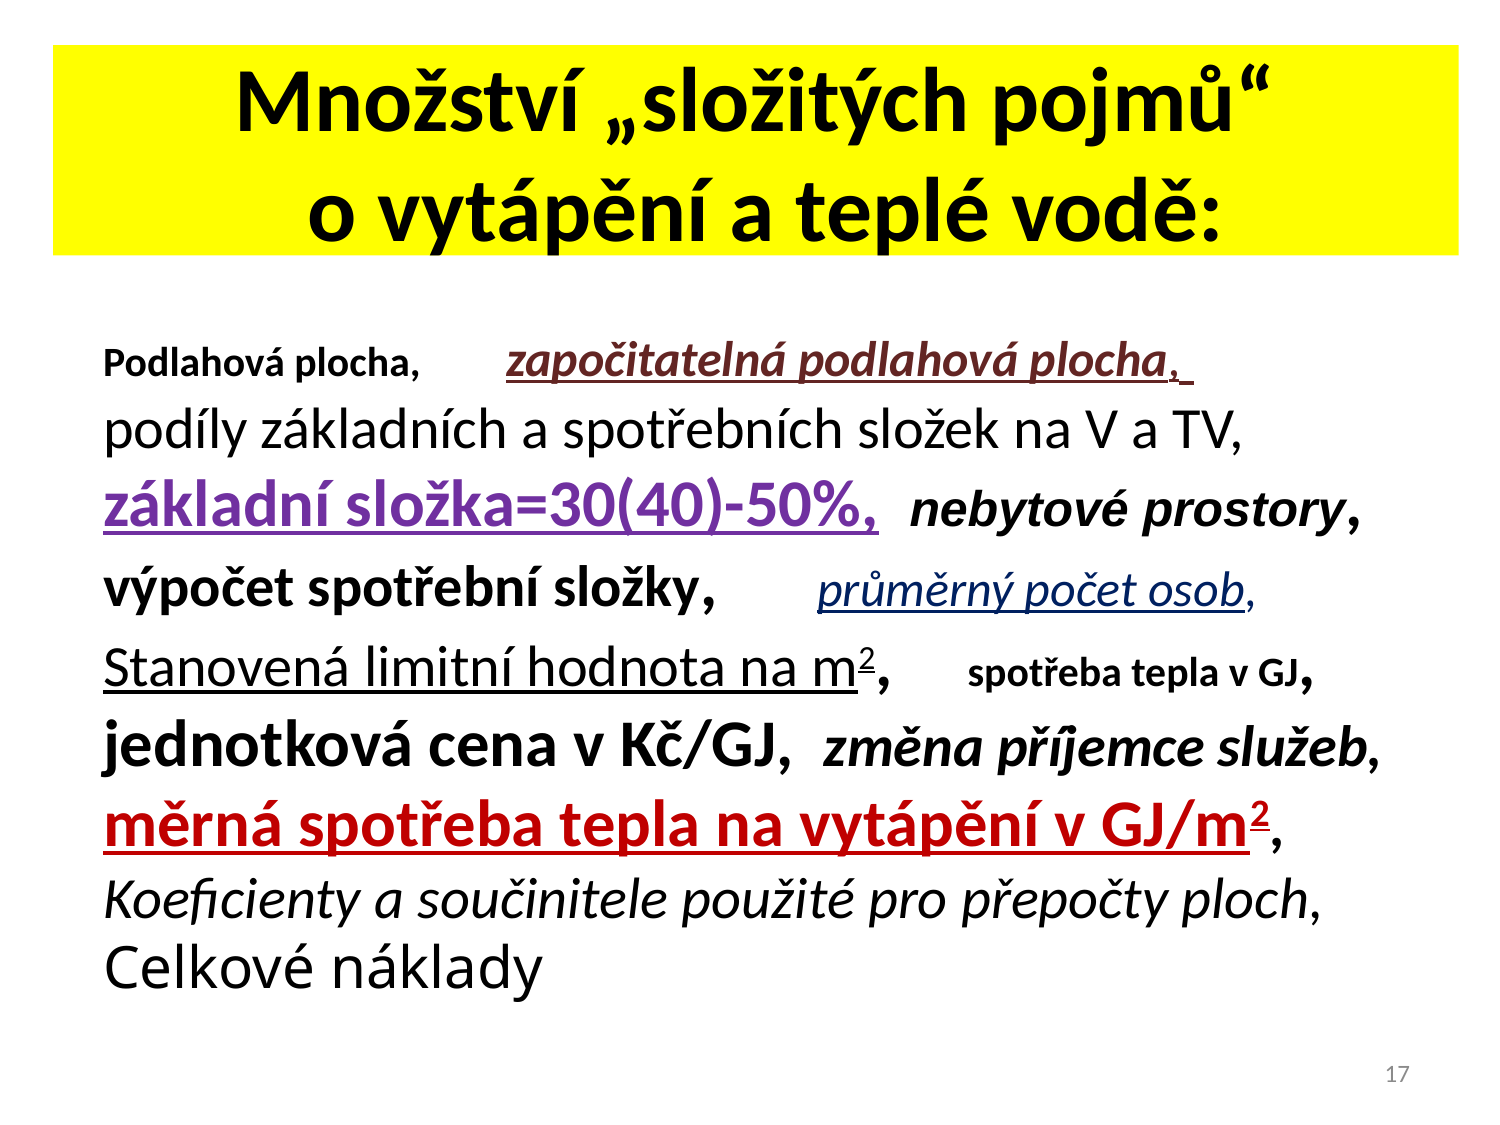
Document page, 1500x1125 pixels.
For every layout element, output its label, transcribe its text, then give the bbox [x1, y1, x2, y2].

text_box Podlahová plocha, započitatelná podlahová plocha, podíly základních a spotřebních složek na V a TV, základní složka=30(40)-50%, nebytové prostory, výpočet spotřební složky, průměrný počet osob, Stanovená limitní hodnota na m2, spotřeba tepla v GJ, jednotková cena v Kč/GJ, změna příjemce služeb, měrná spotřeba tepla na vytápění v GJ/m2, Koeficienty a součinitele použité pro přepočty ploch, Celkové náklady [88, 302, 1412, 1088]
title Množství „složitých pojmů“ o vytápění a teplé vodě: [53, 45, 1459, 256]
slide_number 17 [1074, 1042, 1425, 1103]
